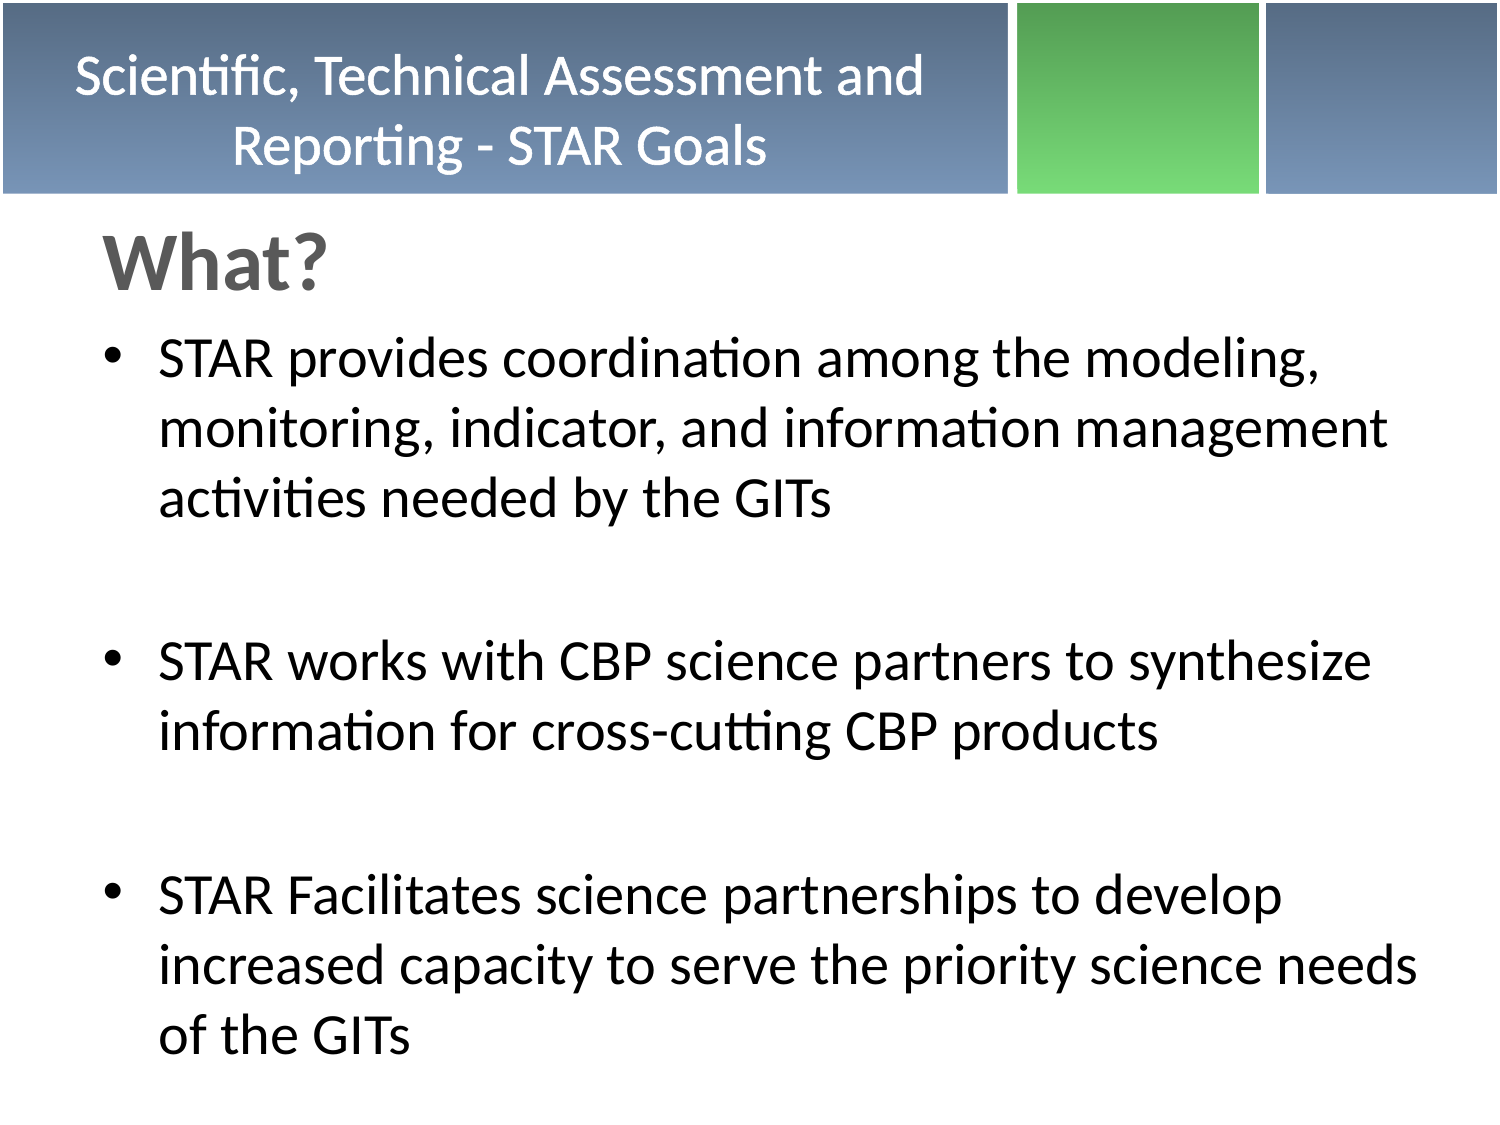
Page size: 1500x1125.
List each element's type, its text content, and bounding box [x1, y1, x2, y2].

list What? STAR provides coordination among the modeling, monitoring, indicator, and information management activities needed by the GITs STAR works with CBP science partners to synthesize information for cross-cutting CBP products STAR Facilitates science partnerships to develop increased capacity to serve the priority science needs of the GITs [87, 210, 1450, 1100]
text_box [0, 0, 1500, 201]
